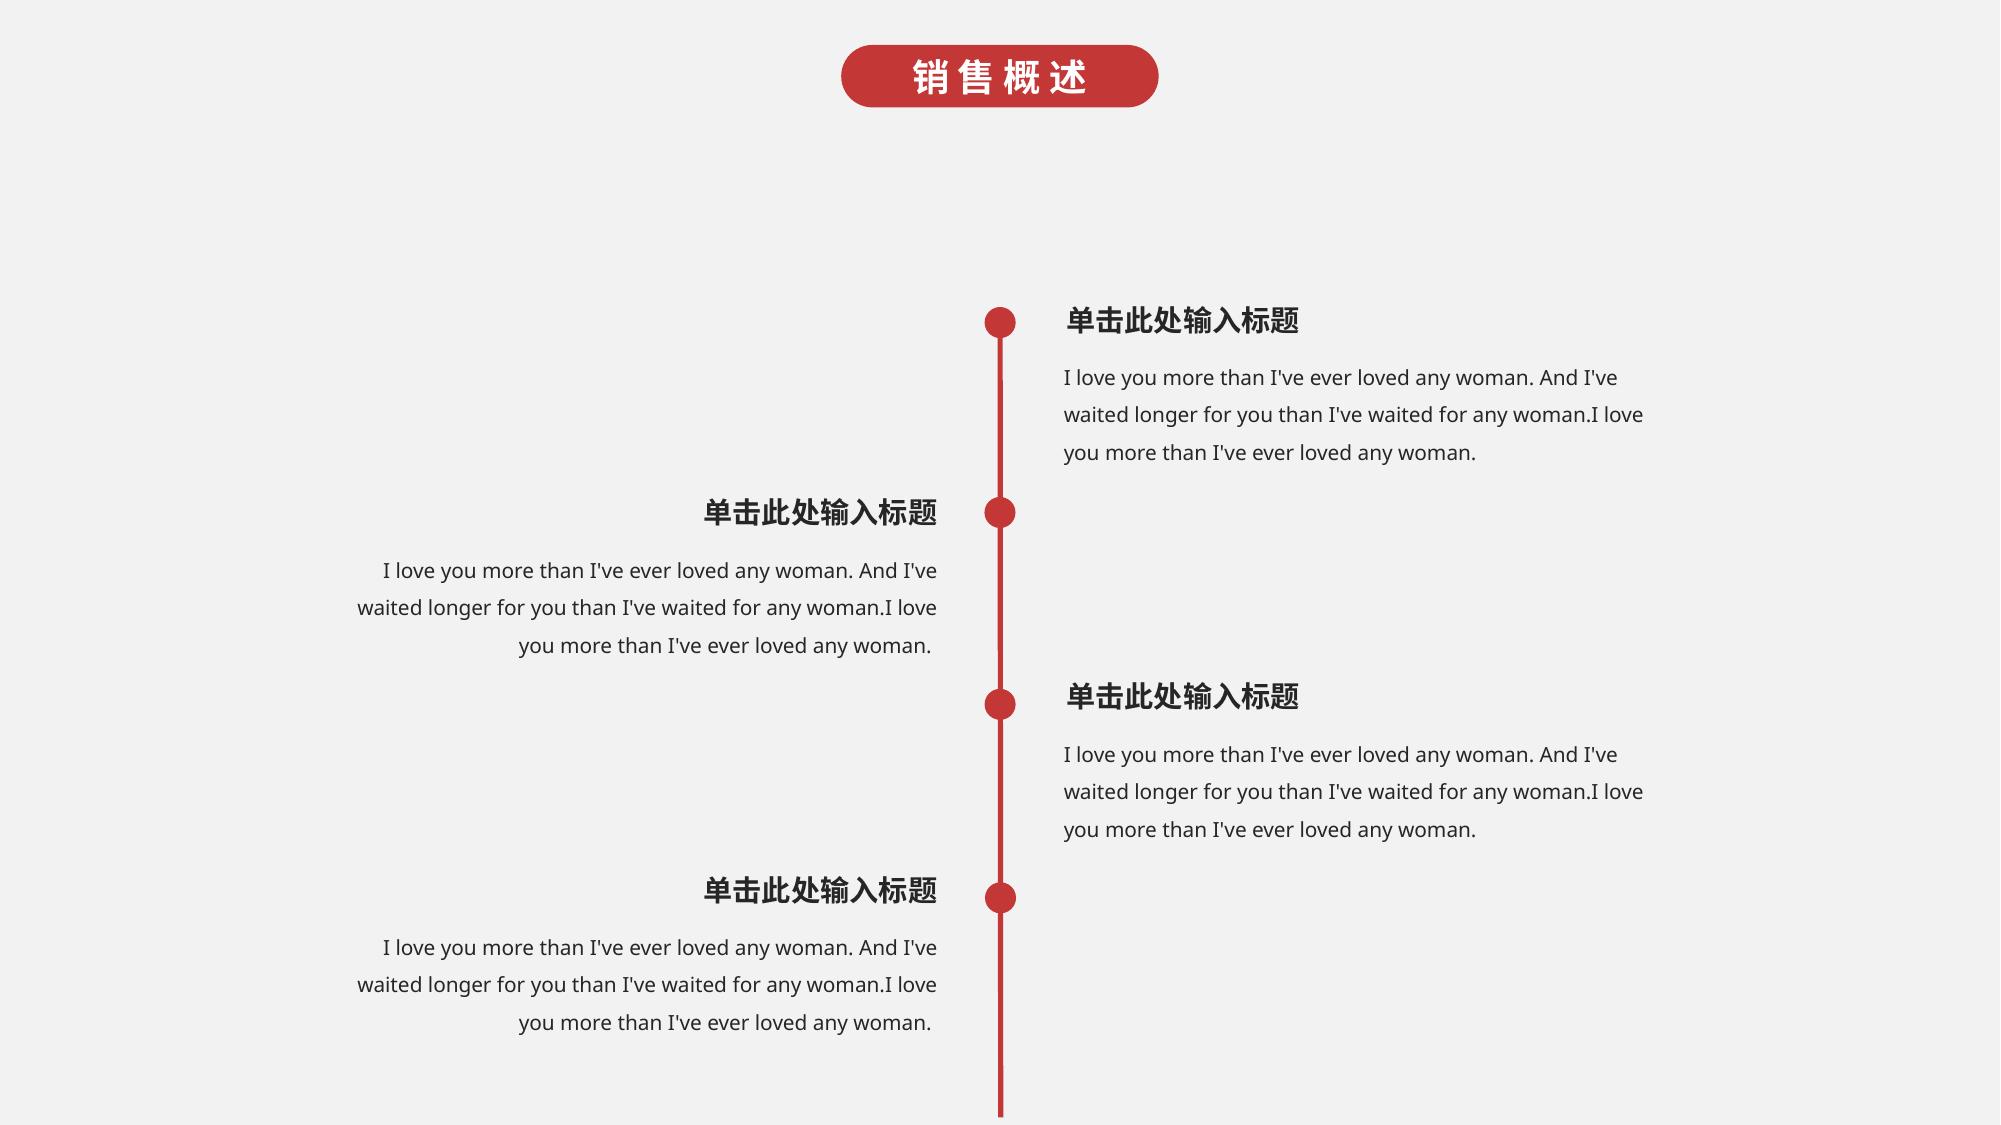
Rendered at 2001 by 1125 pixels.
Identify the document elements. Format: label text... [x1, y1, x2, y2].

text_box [304, 487, 952, 667]
text_box [983, 687, 1000, 721]
text_box [983, 495, 1000, 530]
text_box [983, 881, 1000, 915]
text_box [304, 864, 952, 1044]
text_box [1048, 671, 1697, 851]
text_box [1048, 294, 1697, 474]
text_box [1001, 687, 1017, 721]
text_box [983, 305, 1017, 340]
text_box [1001, 496, 1017, 529]
text_box 销 售 概 述 [840, 43, 1160, 109]
text_box [1001, 881, 1018, 915]
